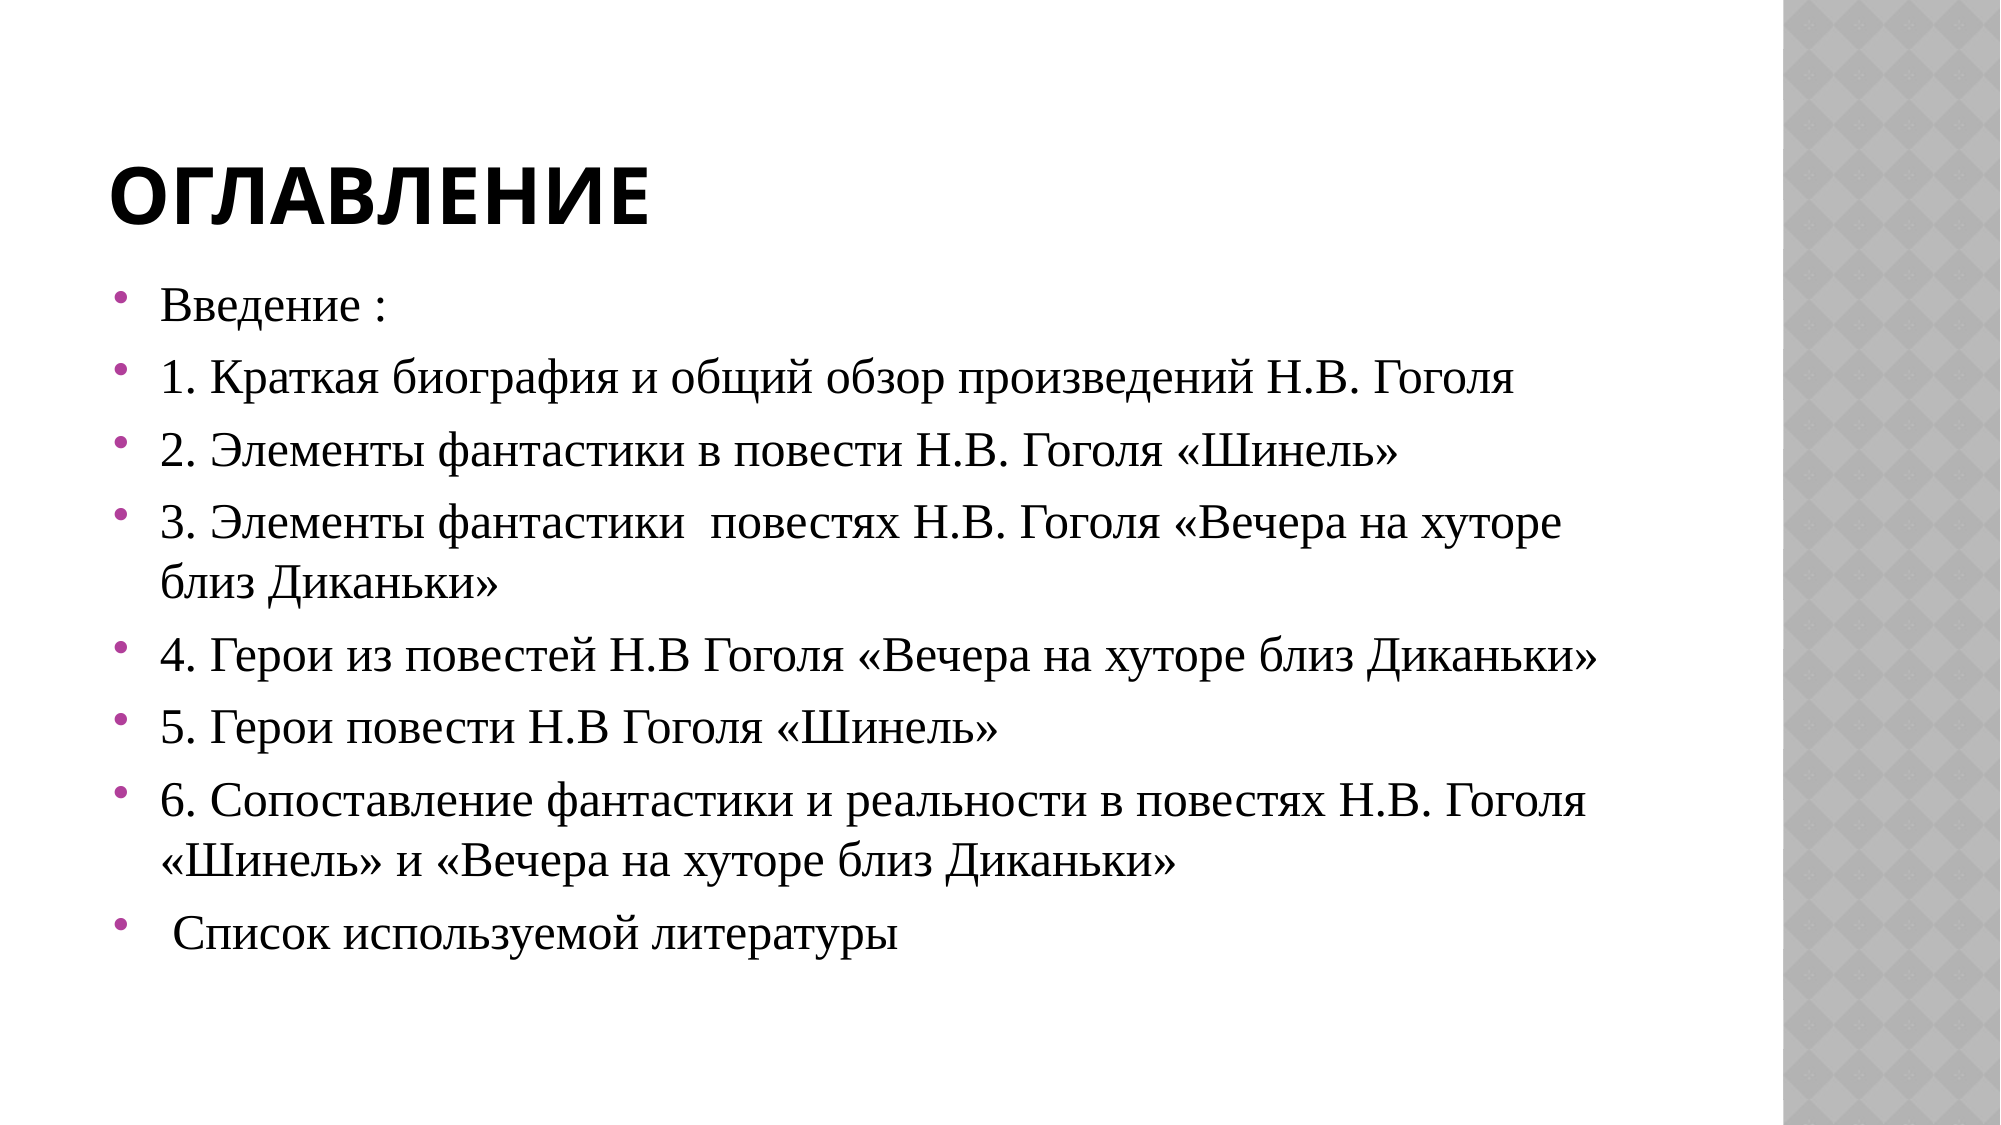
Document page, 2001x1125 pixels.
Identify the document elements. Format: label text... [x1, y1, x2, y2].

list Введение : 1. Краткая биография и общий обзор произведений Н.В. Гоголя 2. Элементы фантастики в повести Н.В. Гоголя «Шинель» 3. Элементы фантастики повестях Н.В. Гоголя «Вечера на хуторе близ Диканьки» 4. Герои из повестей Н.В Гоголя «Вечера на хуторе близ Диканьки» 5. Герои повести Н.В Гоголя «Шинель» 6. Сопоставление фантастики и реальности в повестях Н.В. Гоголя «Шинель» и «Вечера на хуторе близ Диканьки» Список используемой литературы [99, 264, 1684, 1059]
title Оглавление [99, 52, 1684, 240]
